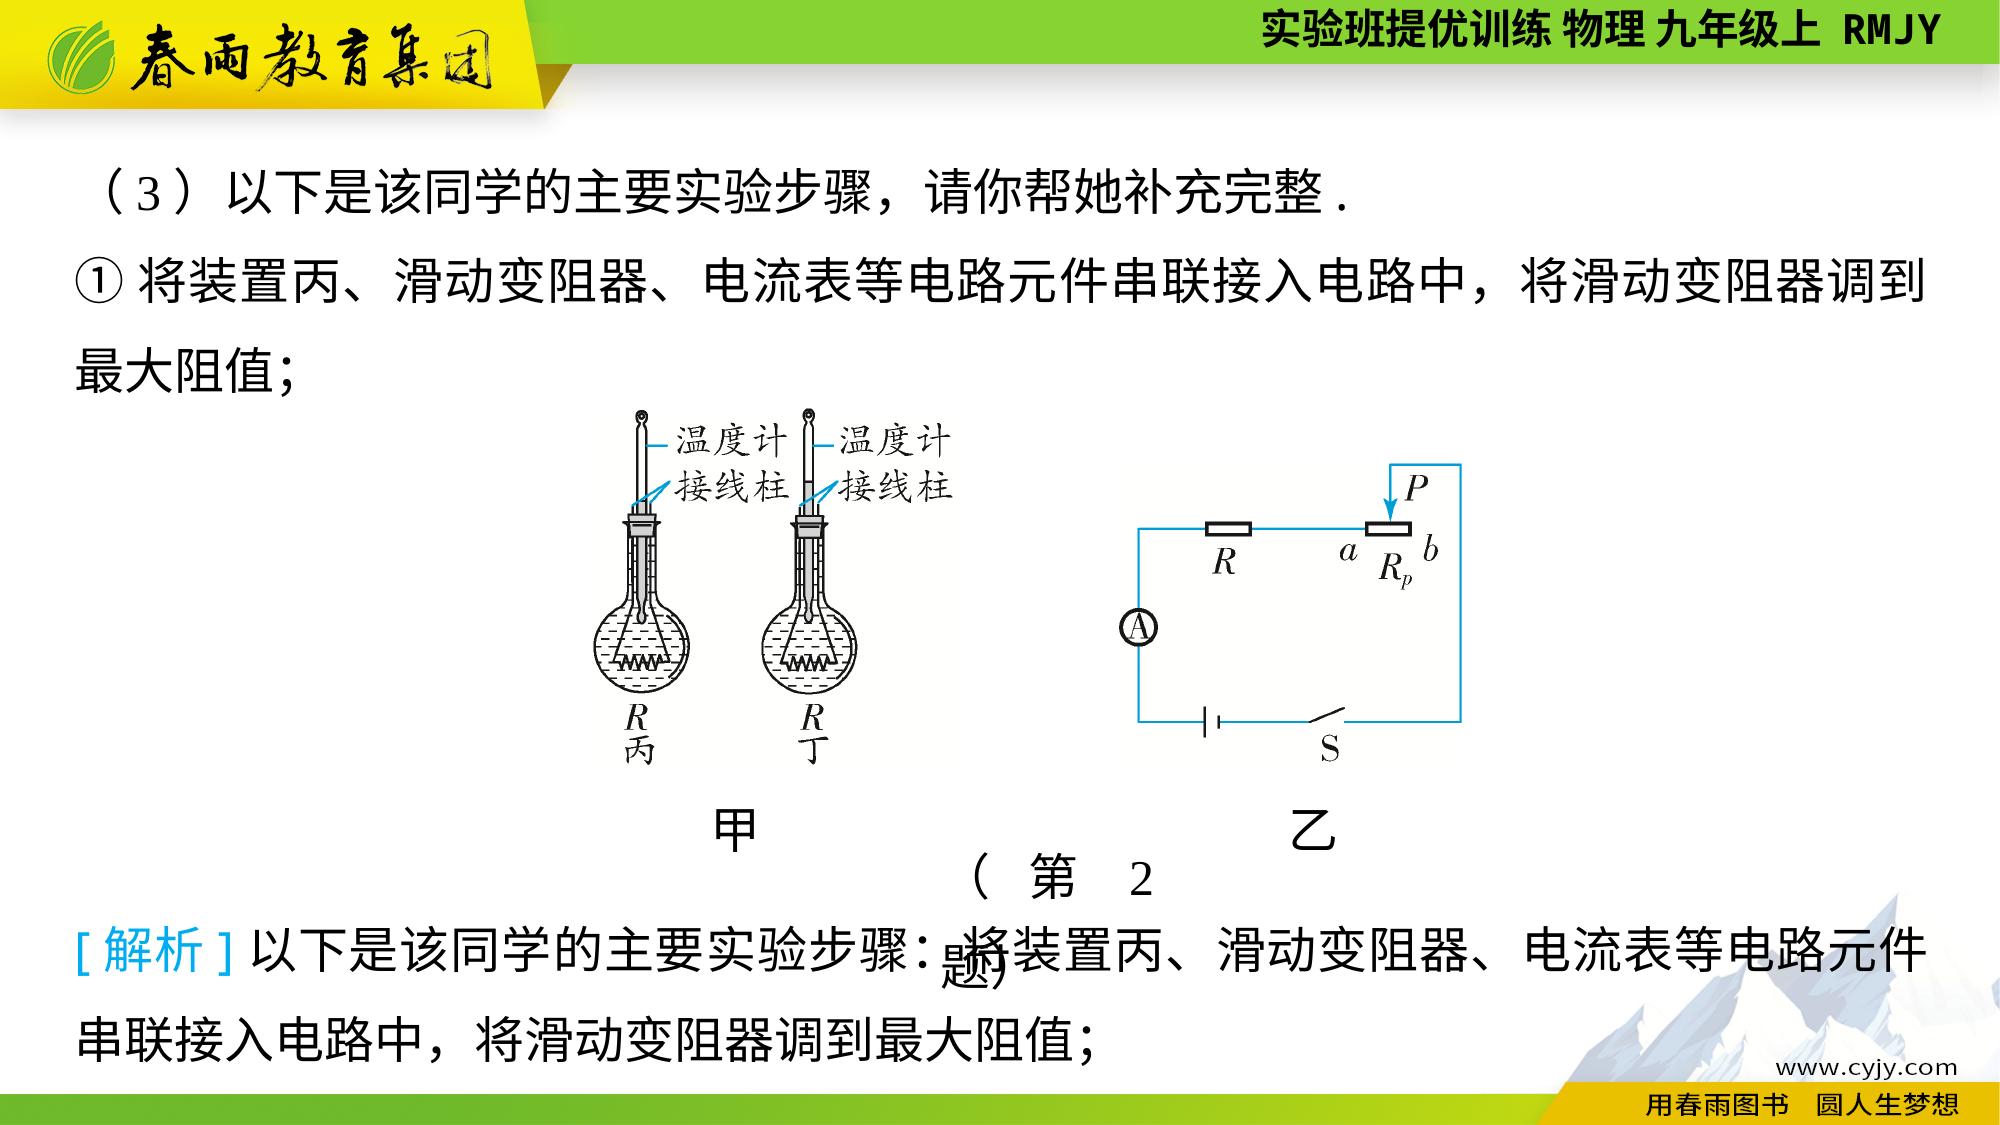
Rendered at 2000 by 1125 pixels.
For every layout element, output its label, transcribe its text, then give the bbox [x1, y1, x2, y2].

picture [0, 0, 2000, 1125]
list （3）以下是该同学的主要实验步骤，请你帮她补充完整. ①将装置丙、滑动变阻器、电流表等电路元件串联接入电路中，将滑动变阻器调到最大阻值； [59, 122, 1944, 399]
text_box （第2题） [926, 808, 1181, 881]
text_box 乙 [1273, 780, 1354, 866]
text_box [解析]以下是该同学的主要实验步骤：将装置丙、滑动变阻器、电流表等电路元件串联接入电路中，将滑动变阻器调到最大阻值； [59, 881, 1944, 1077]
text_box 甲 [695, 780, 776, 866]
